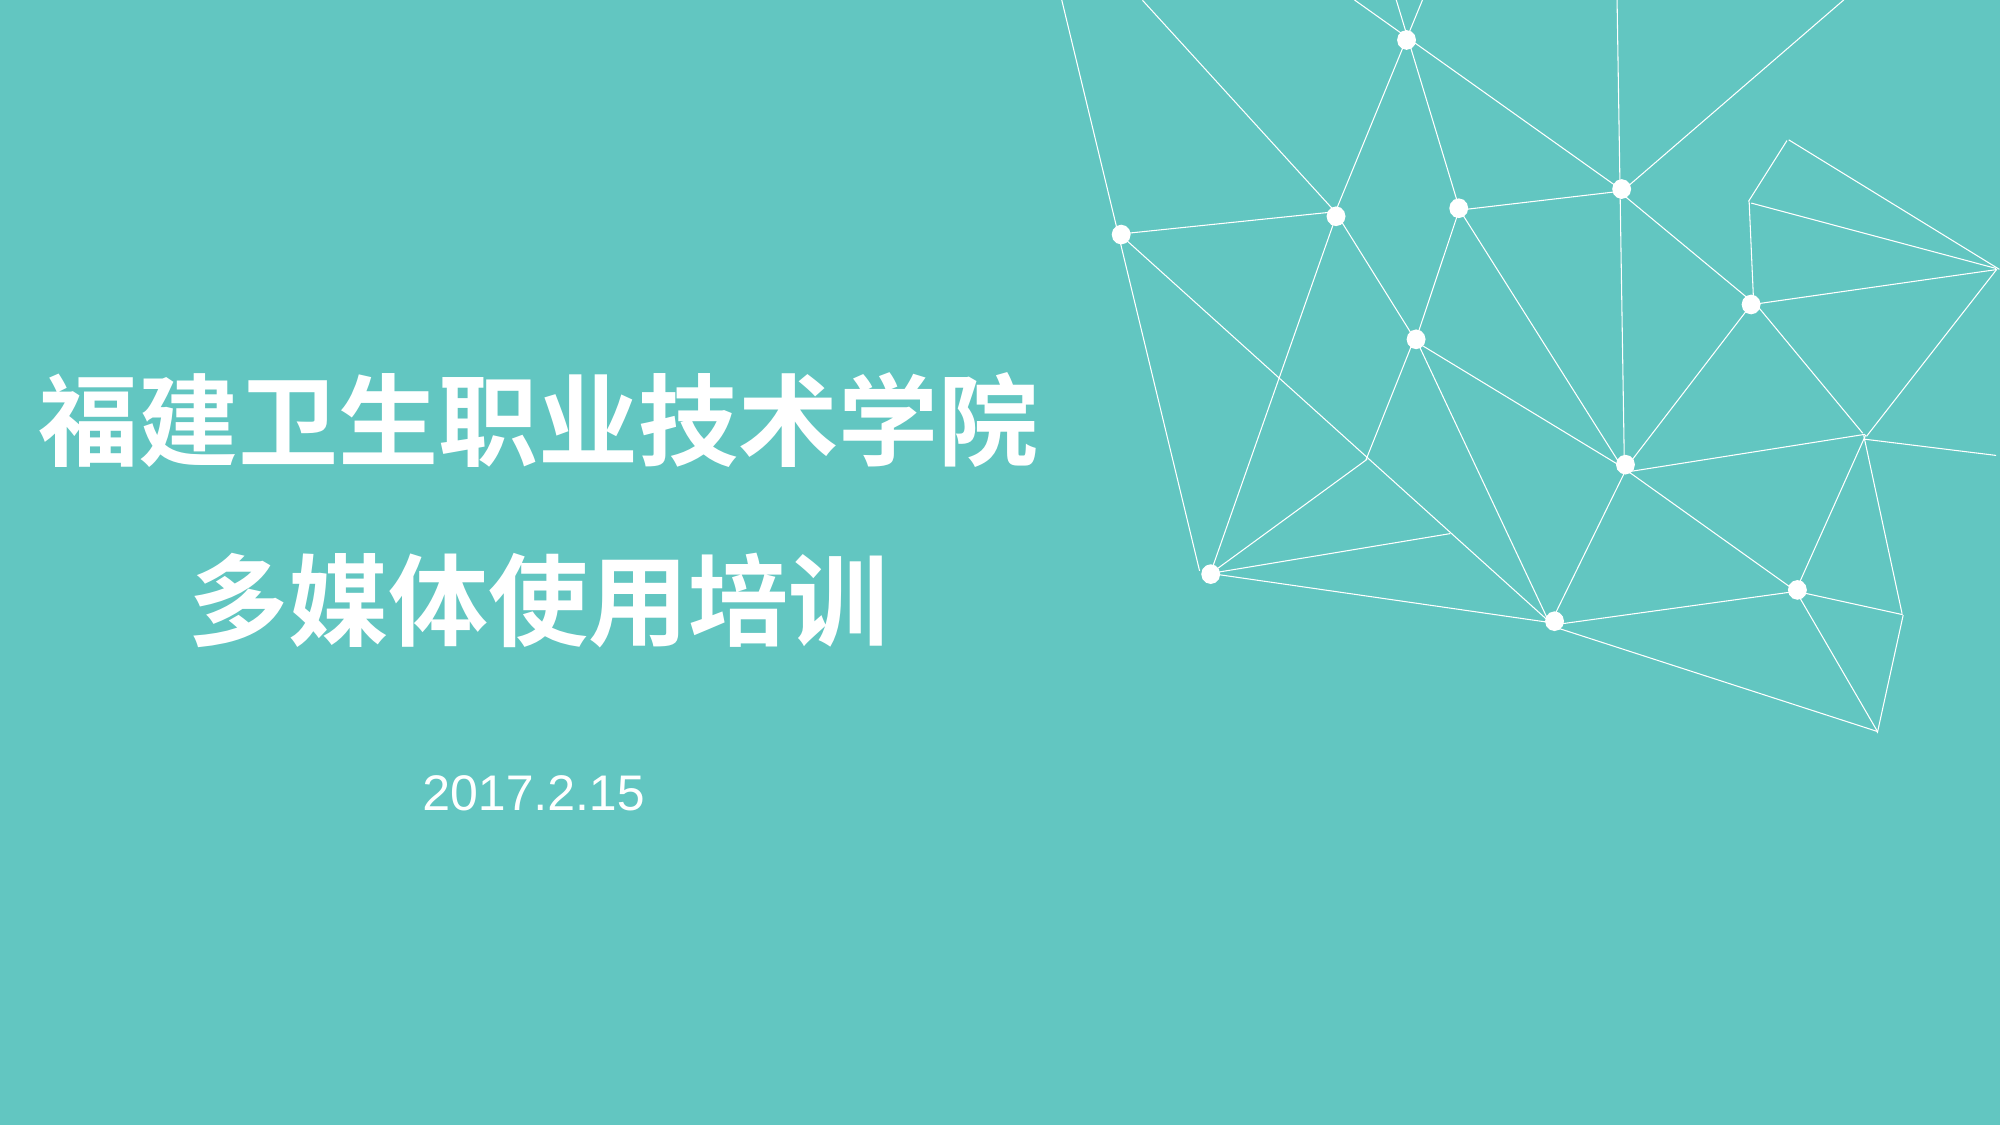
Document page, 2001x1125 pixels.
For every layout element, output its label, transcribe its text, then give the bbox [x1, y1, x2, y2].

title 福建卫生职业技术学院多媒体使用培训 [15, 250, 1062, 667]
subtitle 2017.2.15 [15, 705, 1052, 846]
